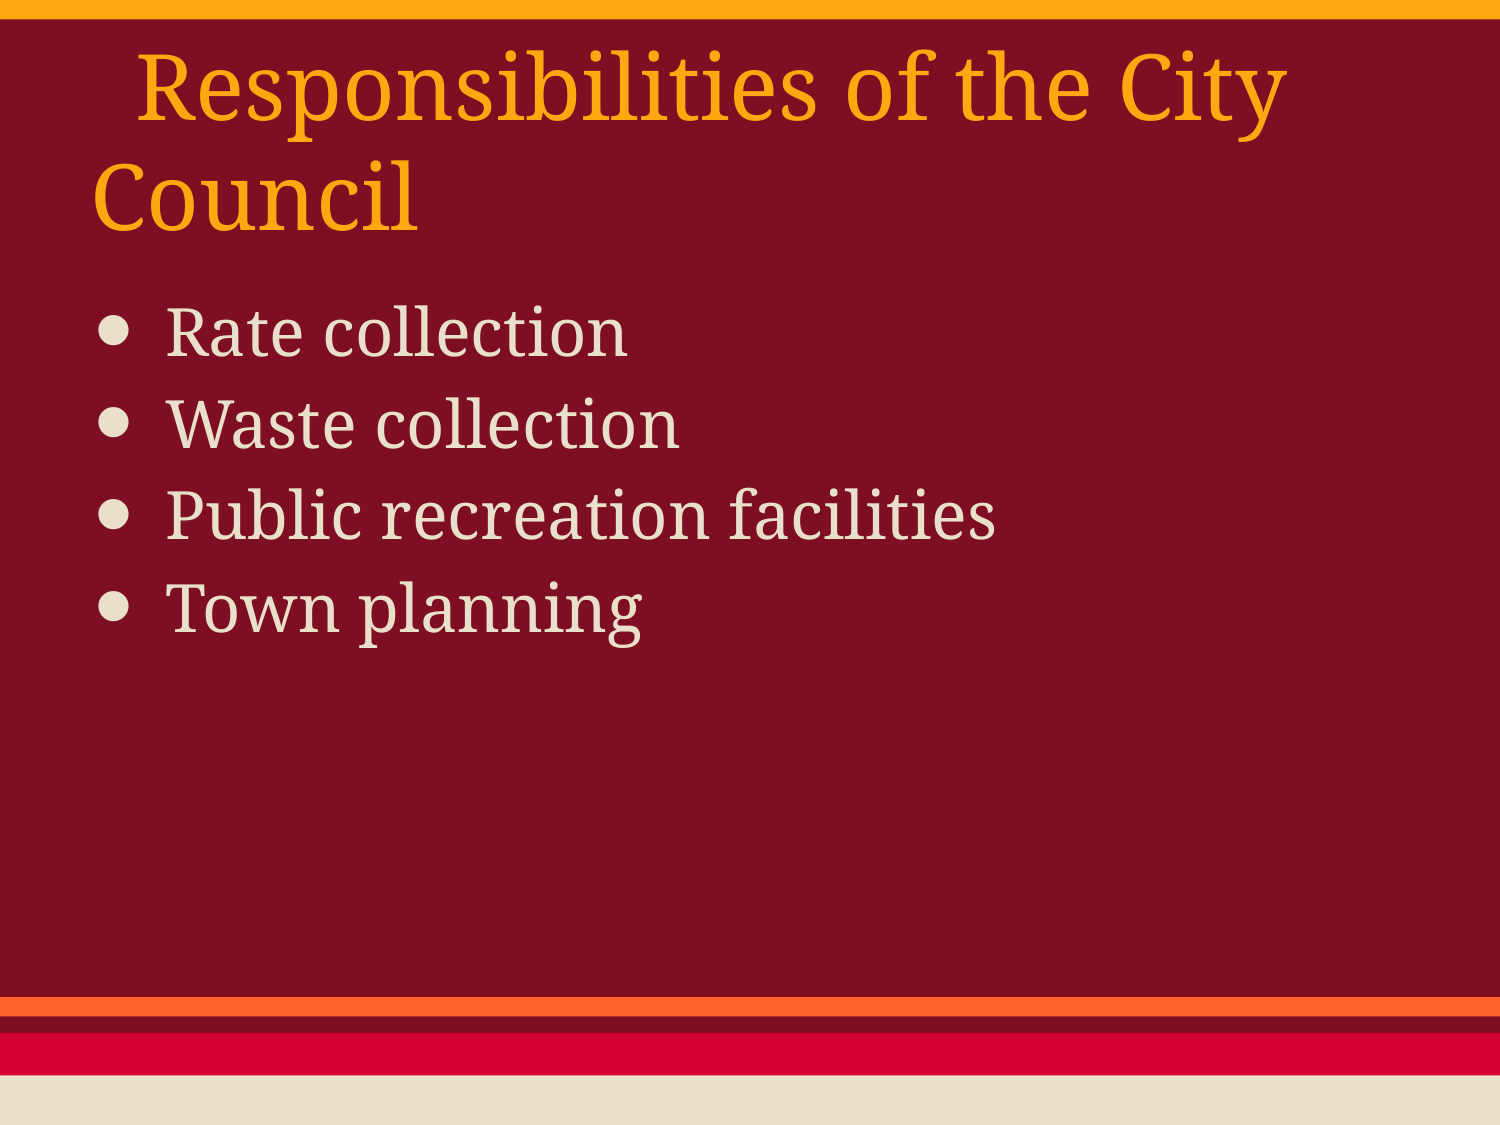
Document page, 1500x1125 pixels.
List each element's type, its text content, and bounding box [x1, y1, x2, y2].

list Rate collection Waste collection Public recreation facilities Town planning [75, 262, 1425, 978]
title Responsibilities of the City Council [75, 45, 1425, 233]
